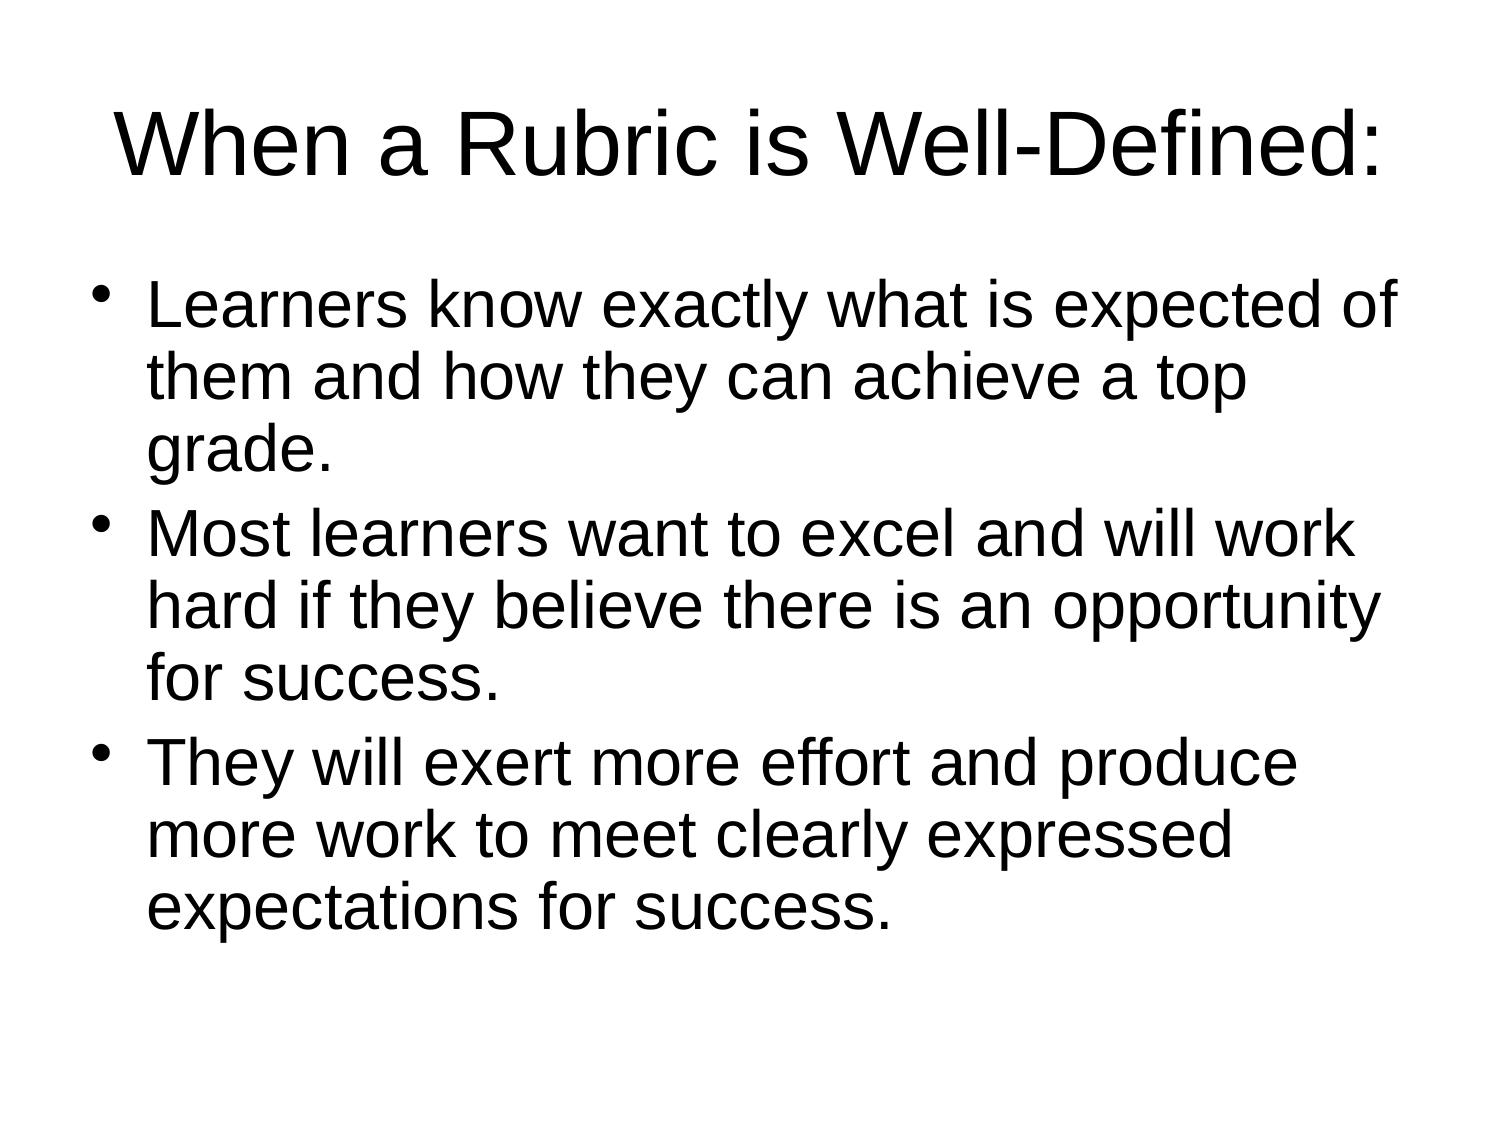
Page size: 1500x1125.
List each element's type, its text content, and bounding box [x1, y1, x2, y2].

title When a Rubric is Well-Defined: [75, 45, 1425, 233]
list Learners know exactly what is expected of them and how they can achieve a top grade. Most learners want to excel and will work hard if they believe there is an opportunity for success. They will exert more effort and produce more work to meet clearly expressed expectations for success. [75, 262, 1425, 1005]
